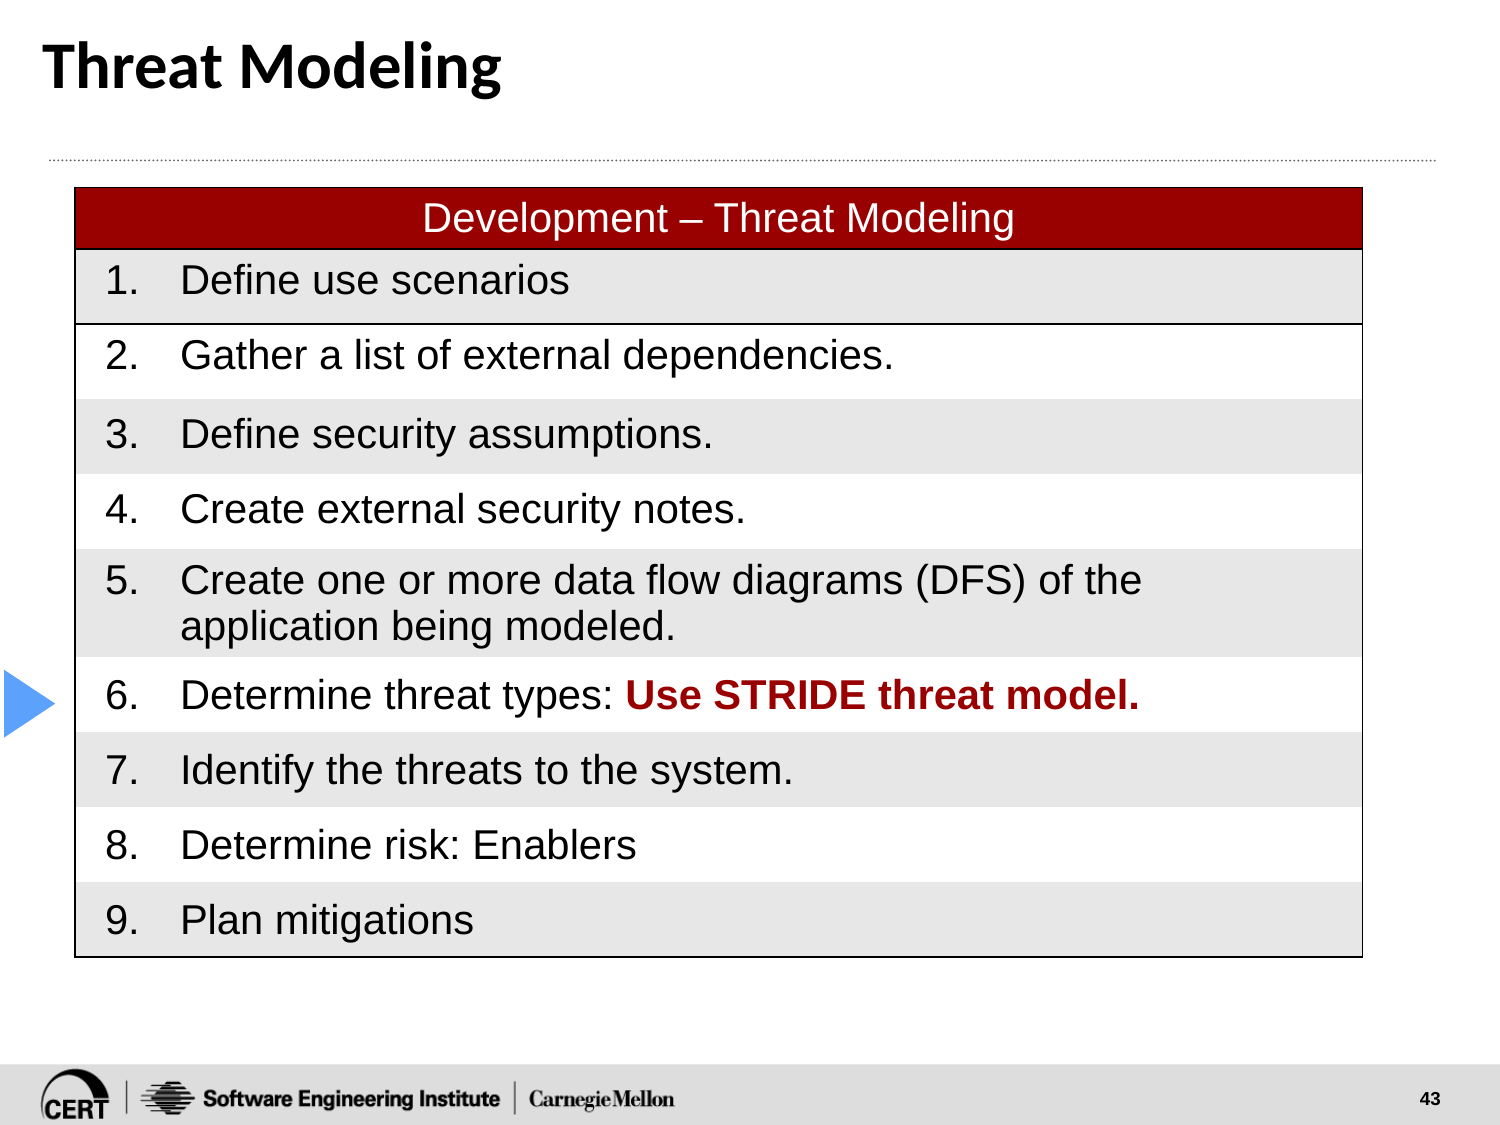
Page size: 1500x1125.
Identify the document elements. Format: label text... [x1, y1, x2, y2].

table_cell Plan mitigations [76, 882, 1362, 956]
table_cell Identify the threats to the system. [76, 732, 1362, 807]
text_box [4, 669, 56, 738]
title Threat Modeling [42, 37, 1434, 155]
table_cell Define use scenarios [76, 250, 1362, 323]
table_header Development – Threat Modeling [76, 188, 1362, 248]
table_cell Gather a list of external dependencies. [76, 325, 1362, 399]
table_cell Determine risk: Enablers [76, 807, 1362, 882]
table_cell Define security assumptions. [76, 399, 1362, 474]
table_cell Create external security notes. [76, 474, 1362, 549]
table_cell Create one or more data flow diagrams (DFS) of the application being modeled. [76, 549, 1362, 657]
table_cell Determine threat types: Use STRIDE threat model. [76, 657, 1362, 732]
picture [24, 1065, 688, 1125]
